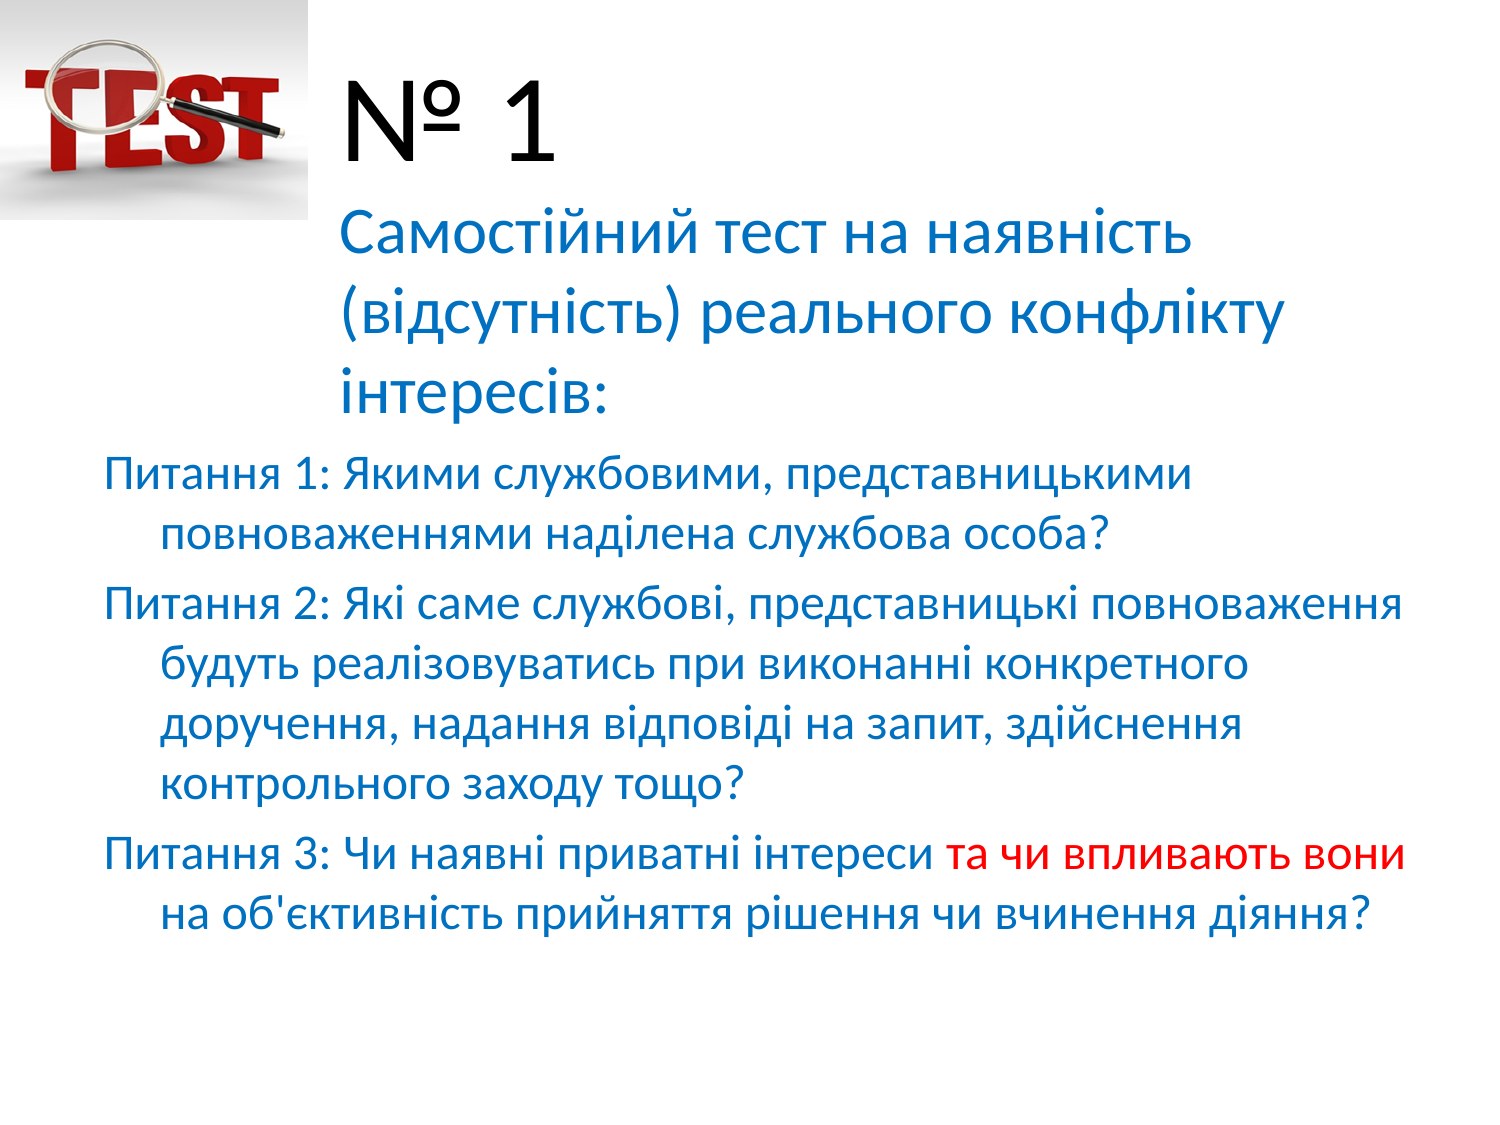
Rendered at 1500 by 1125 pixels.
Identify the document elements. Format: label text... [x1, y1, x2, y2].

list Питання 1: Якими службовими, представницькими повноваженнями наділена службова особа? Питання 2: Які саме службові, представницькі повноваження будуть реалізовуватись при виконанні конкретного доручення, надання відповіді на запит, здійснення контрольного заходу тощо? Питання 3: Чи наявні приватні інтереси та чи впливають вони на об'єктивність прийняття рішення чи вчинення діяння? [88, 361, 1439, 1052]
title № 1 Самостійний тест на наявність (відсутність) реального конфлікту інтересів: [324, 66, 1425, 361]
picture [0, 0, 309, 221]
